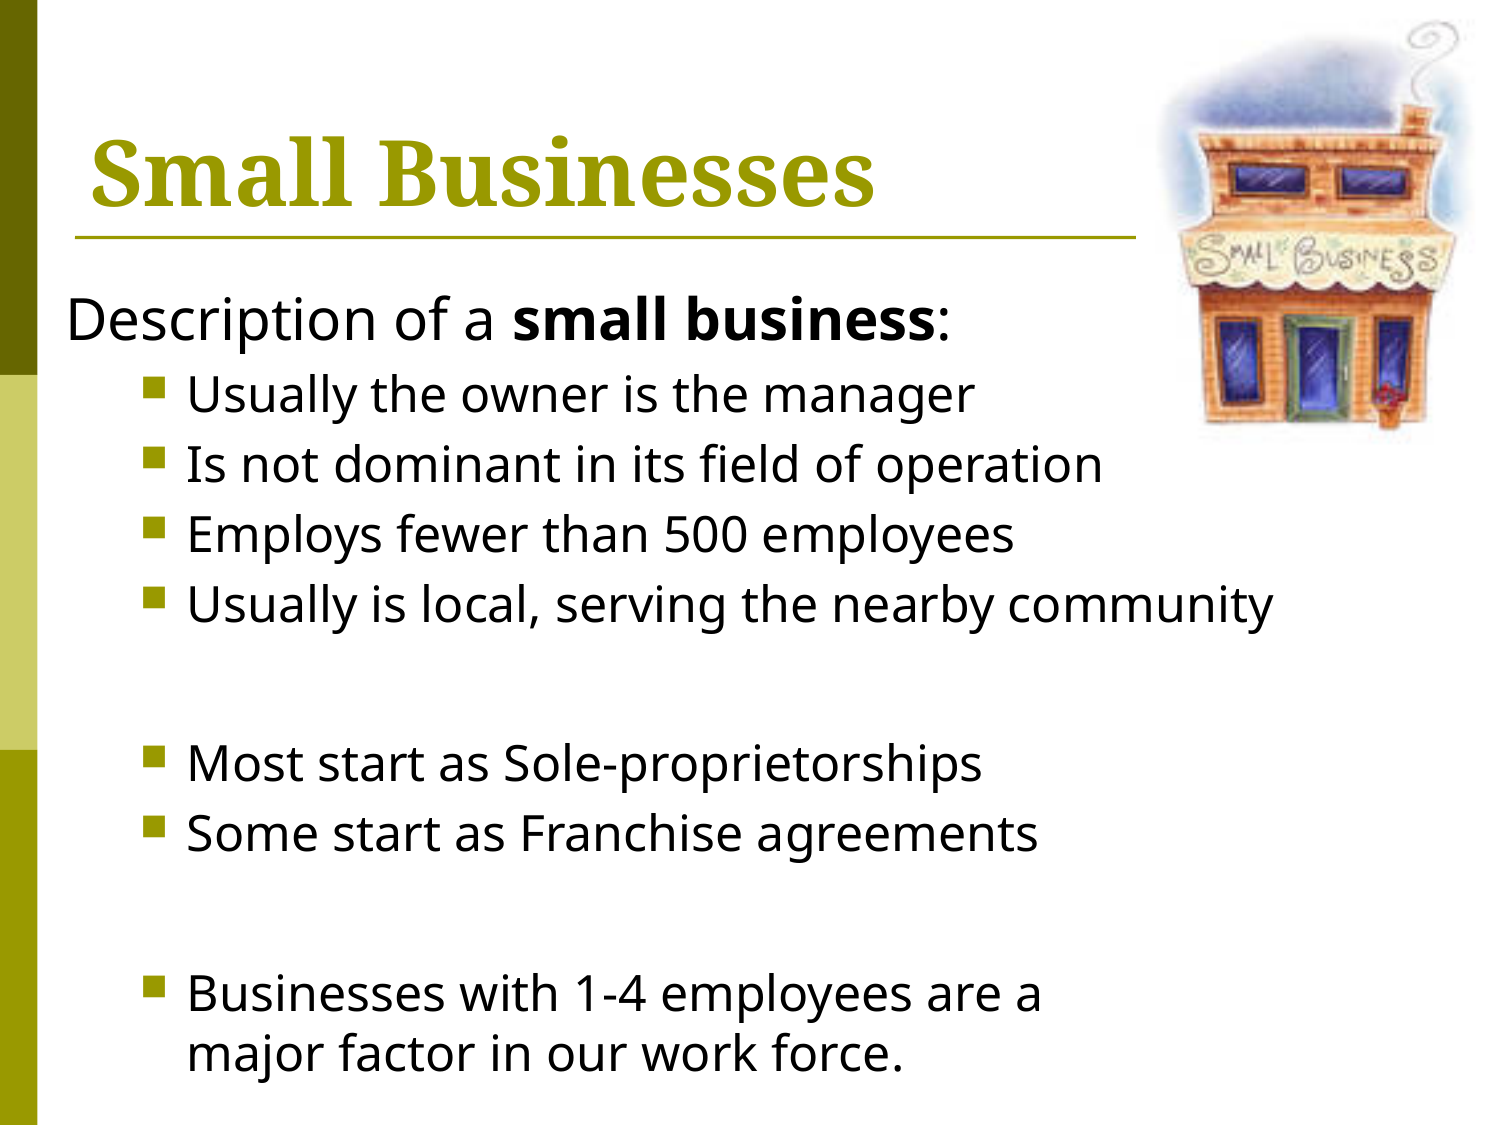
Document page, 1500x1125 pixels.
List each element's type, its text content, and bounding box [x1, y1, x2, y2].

picture [1136, 0, 1494, 451]
title Small Businesses [74, 45, 1131, 233]
list Description of a small business: Usually the owner is the manager Is not dominant in its field of operation Employs fewer than 500 employees Usually is local, serving the nearby community Most start as Sole-proprietorships Some start as Franchise agreements Businesses with 1-4 employees are a major factor in our work force. [49, 274, 1476, 1088]
